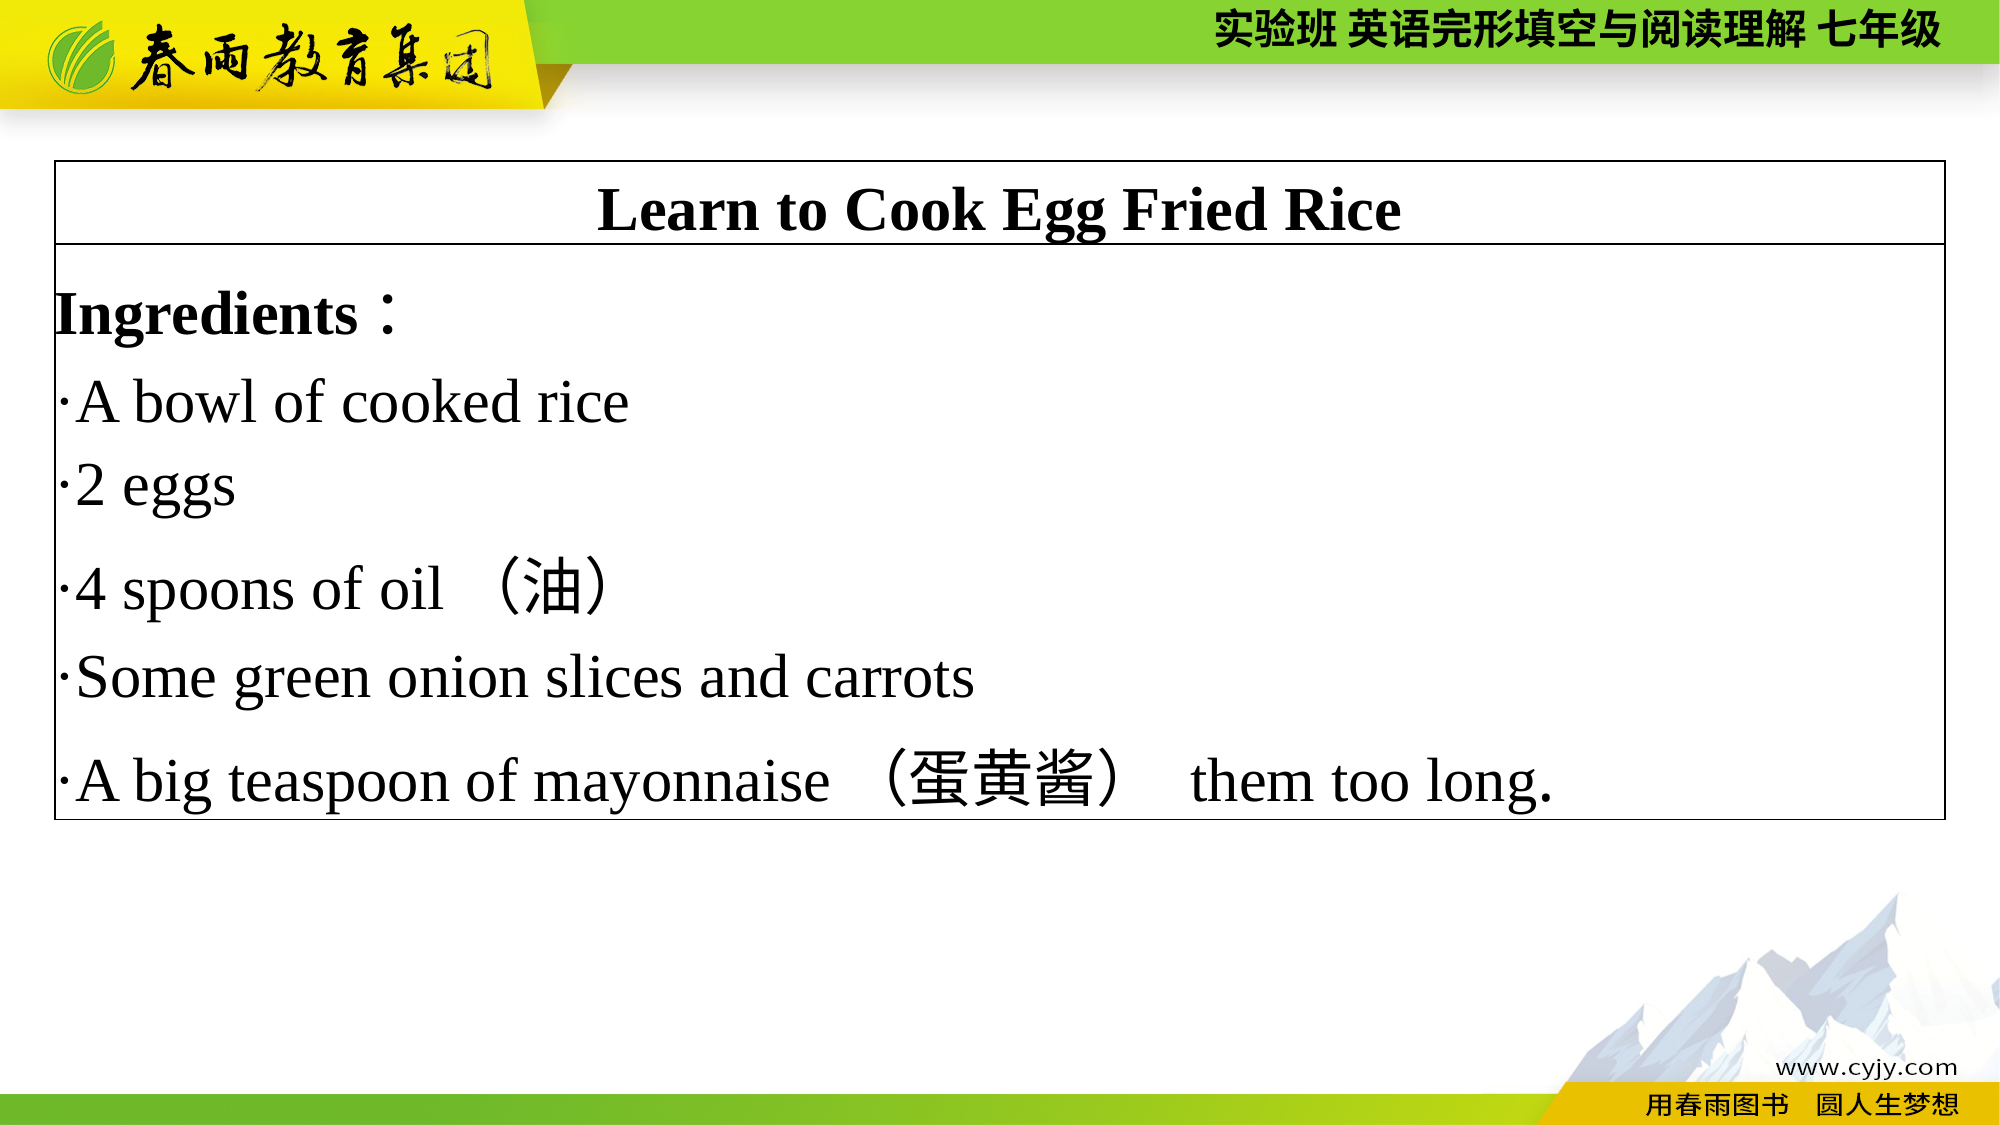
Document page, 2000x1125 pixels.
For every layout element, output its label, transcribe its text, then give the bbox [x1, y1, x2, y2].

table_header Learn to Cook Egg Fried Rice [56, 162, 1944, 243]
table_cell Ingredients： ·A bowl of cooked rice ·2 eggs ·4 spoons of oil（油） ·Some green onion slices and carrots ·A big teaspoon of mayonnaise（蛋黄酱） them too long. [56, 245, 1944, 819]
picture [0, 0, 2000, 1125]
